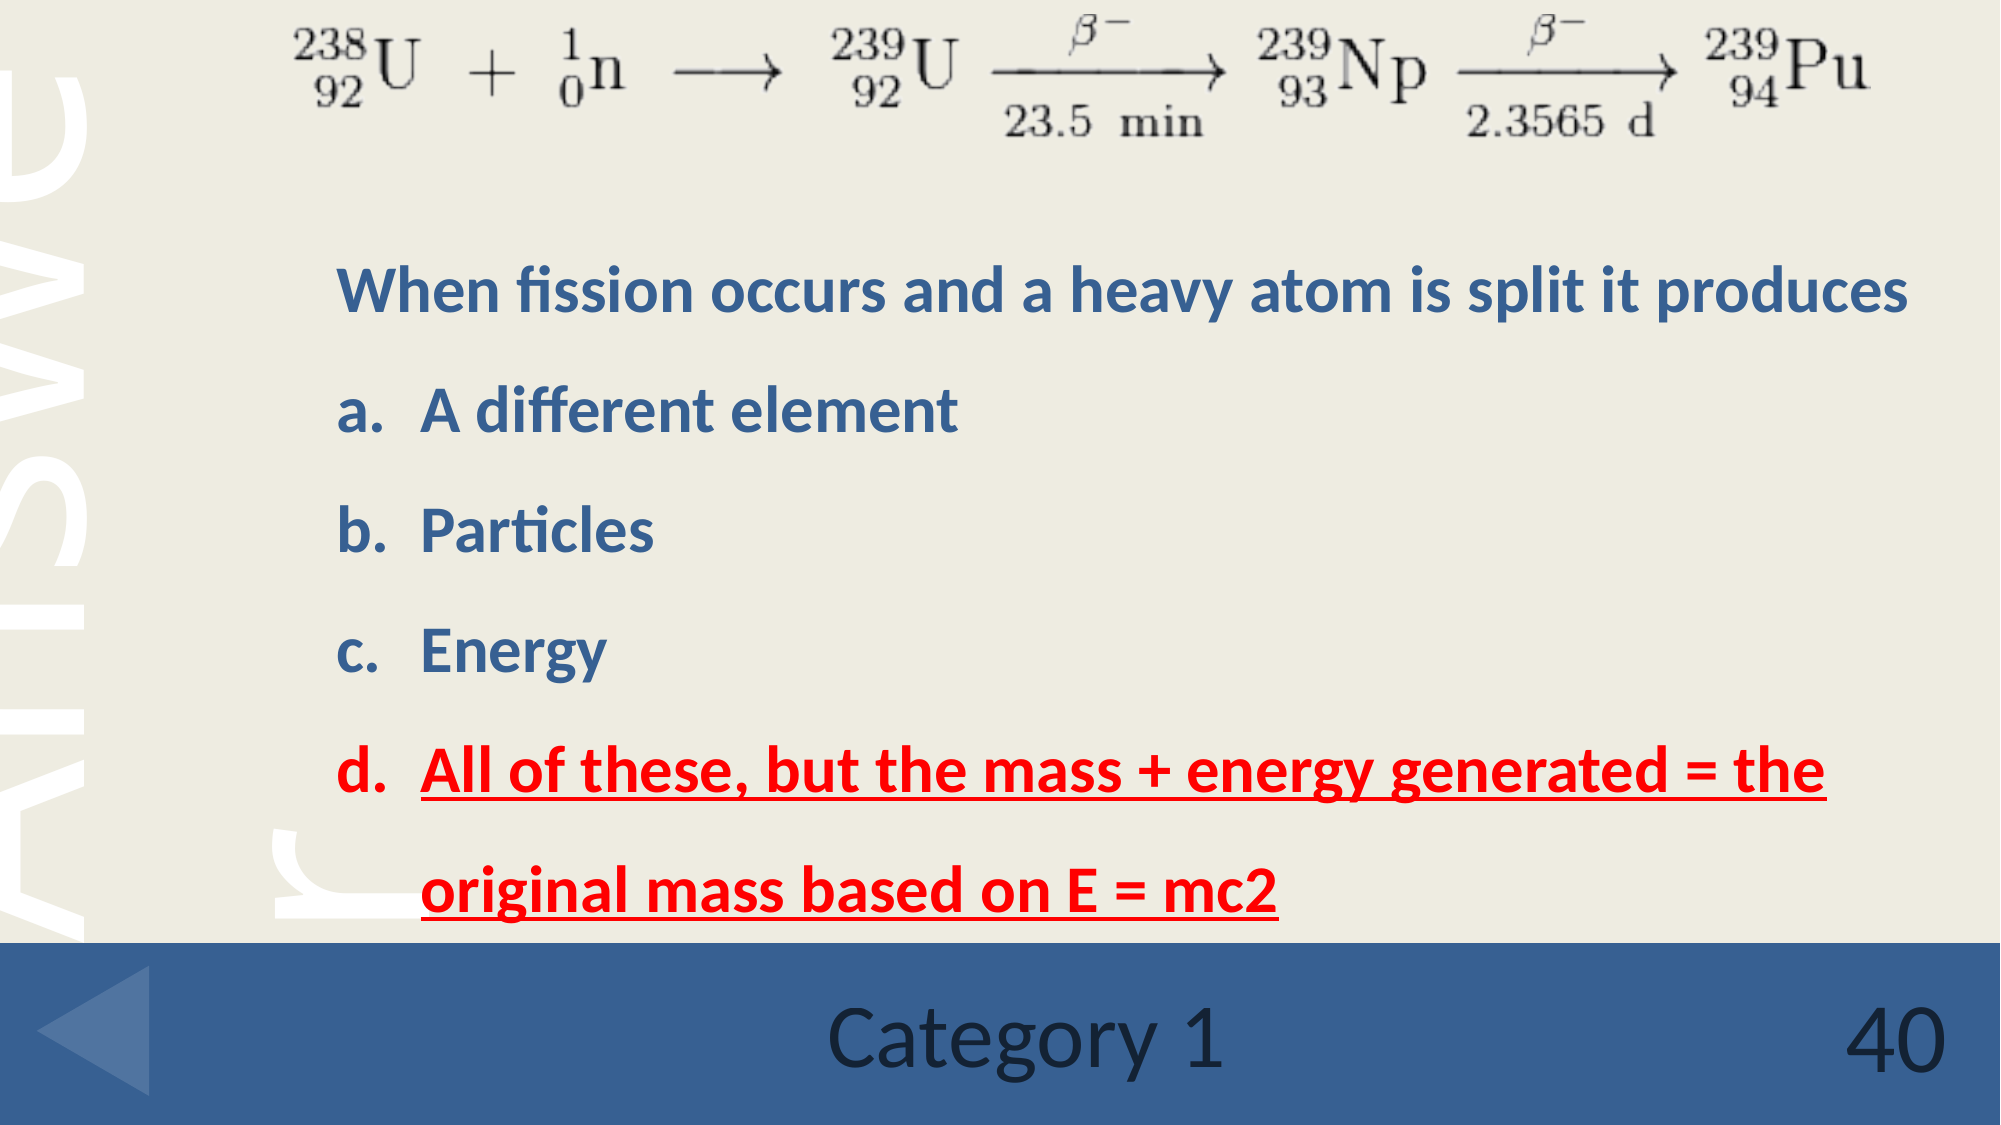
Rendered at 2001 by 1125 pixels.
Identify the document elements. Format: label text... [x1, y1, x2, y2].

list 40 [1927, 967, 1963, 1097]
picture [293, 14, 1872, 142]
list When fission occurs and a heavy atom is split it produces A different element Particles Energy All of these, but the mass + energy generated = the original mass based on E = mc2 [321, 265, 1939, 947]
title Category 1 [126, 937, 1927, 1125]
